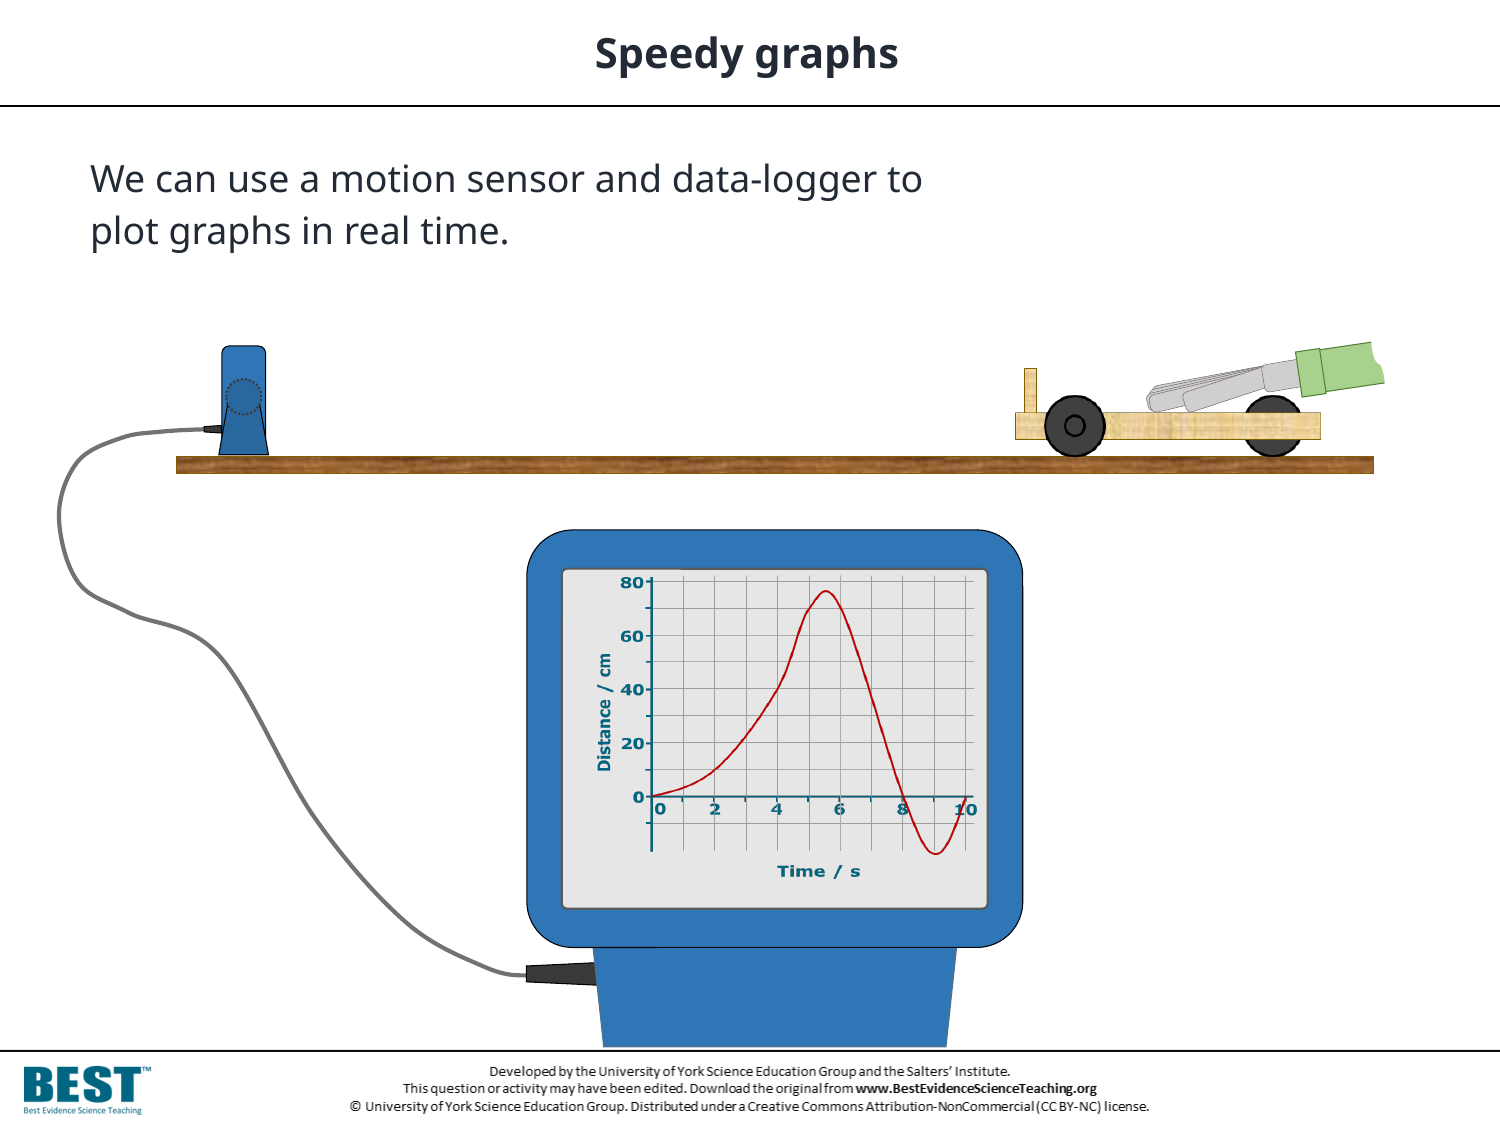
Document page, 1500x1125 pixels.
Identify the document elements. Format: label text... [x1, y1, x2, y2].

text_box Speedy graphs [23, 4, 1471, 99]
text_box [58, 333, 1409, 1047]
picture [0, 105, 1500, 1125]
